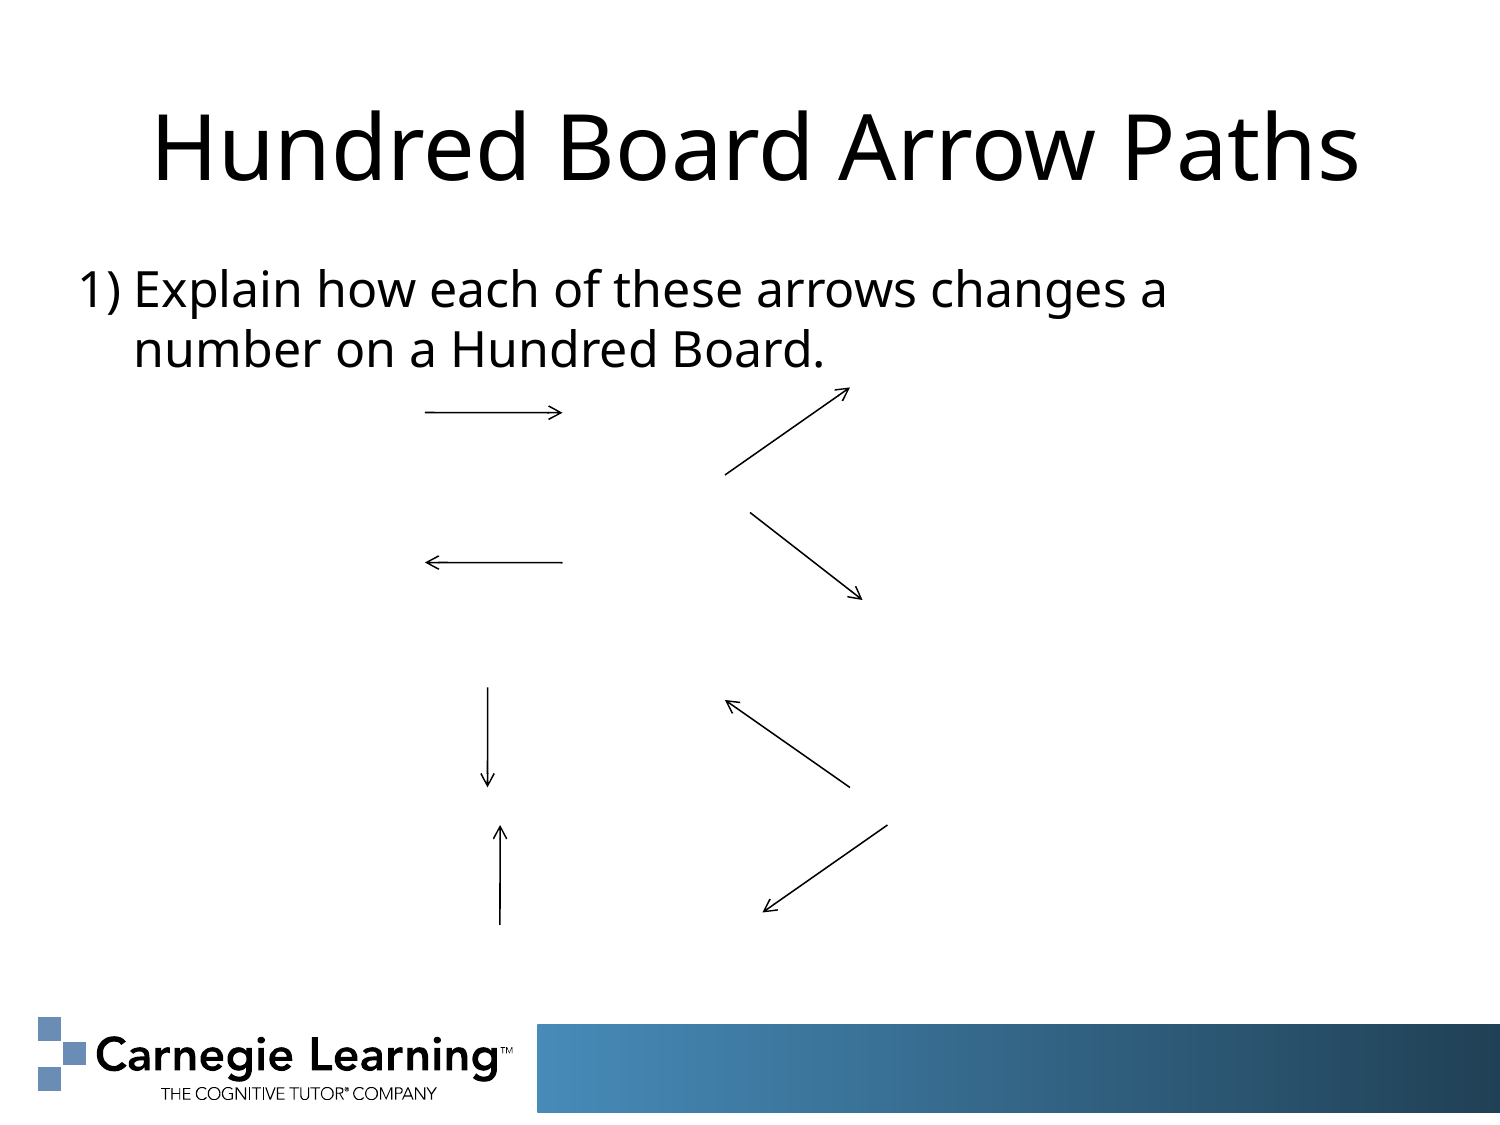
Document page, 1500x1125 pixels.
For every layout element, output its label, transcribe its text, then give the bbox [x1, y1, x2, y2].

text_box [724, 512, 888, 913]
title Hundred Board Arrow Paths [37, 49, 1476, 238]
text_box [724, 387, 851, 476]
list 1) Explain how each of these arrows changes a number on a Hundred Board. [62, 249, 1363, 926]
